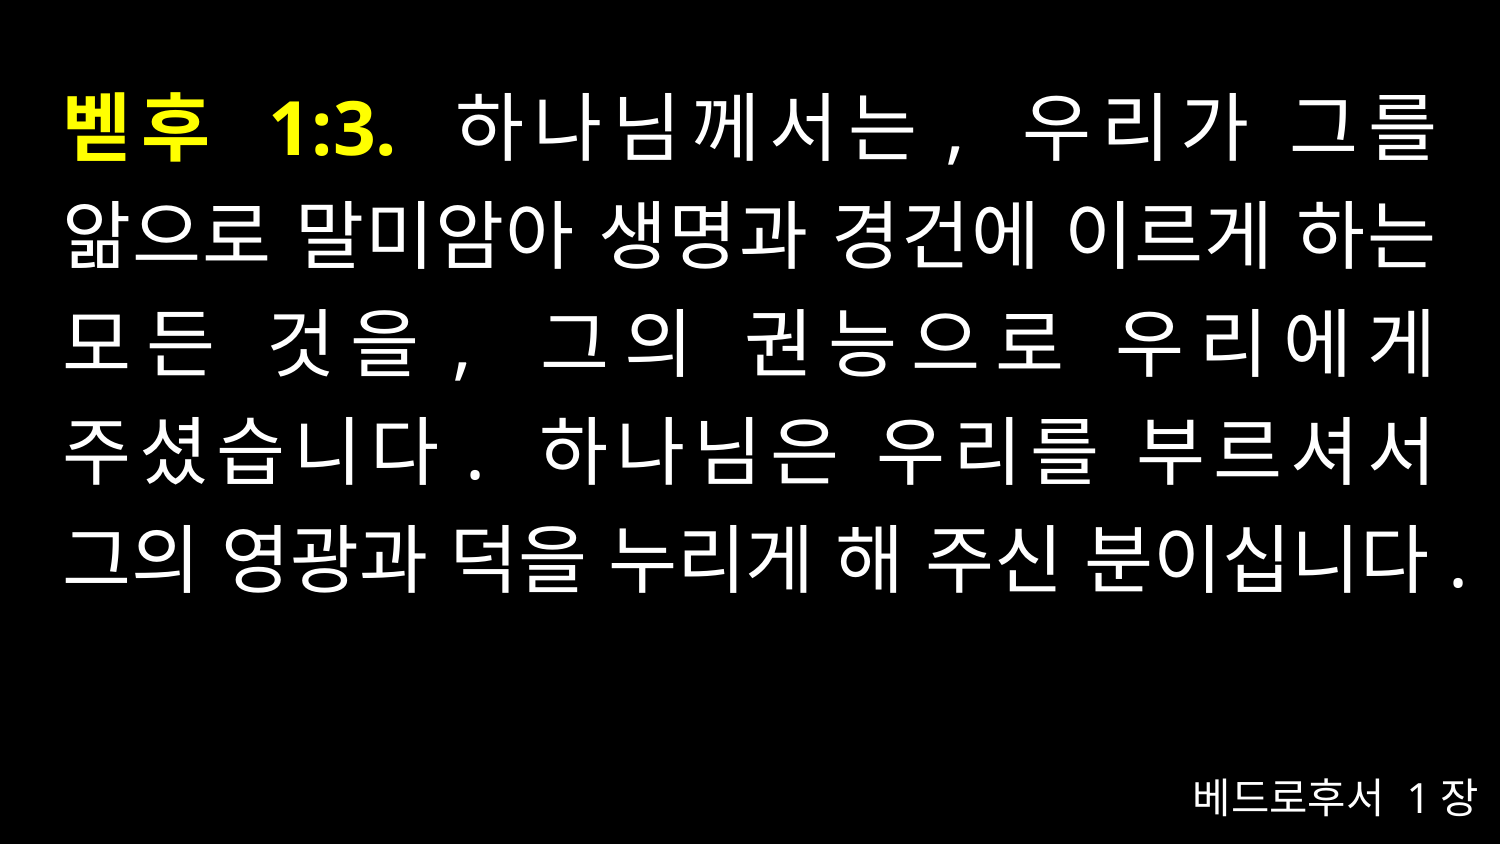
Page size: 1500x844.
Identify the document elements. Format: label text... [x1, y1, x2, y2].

title 벧후 1:3. 하나님께서는, 우리가 그를 앎으로 말미암아 생명과 경건에 이르게 하는 모든 것을, 그의 권능으로 우리에게 주셨습니다. 하나님은 우리를 부르셔서 그의 영광과 덕을 누리게 해 주신 분이십니다. [0, 0, 1500, 844]
subtitle 베드로후서 1장 [916, 770, 1500, 844]
